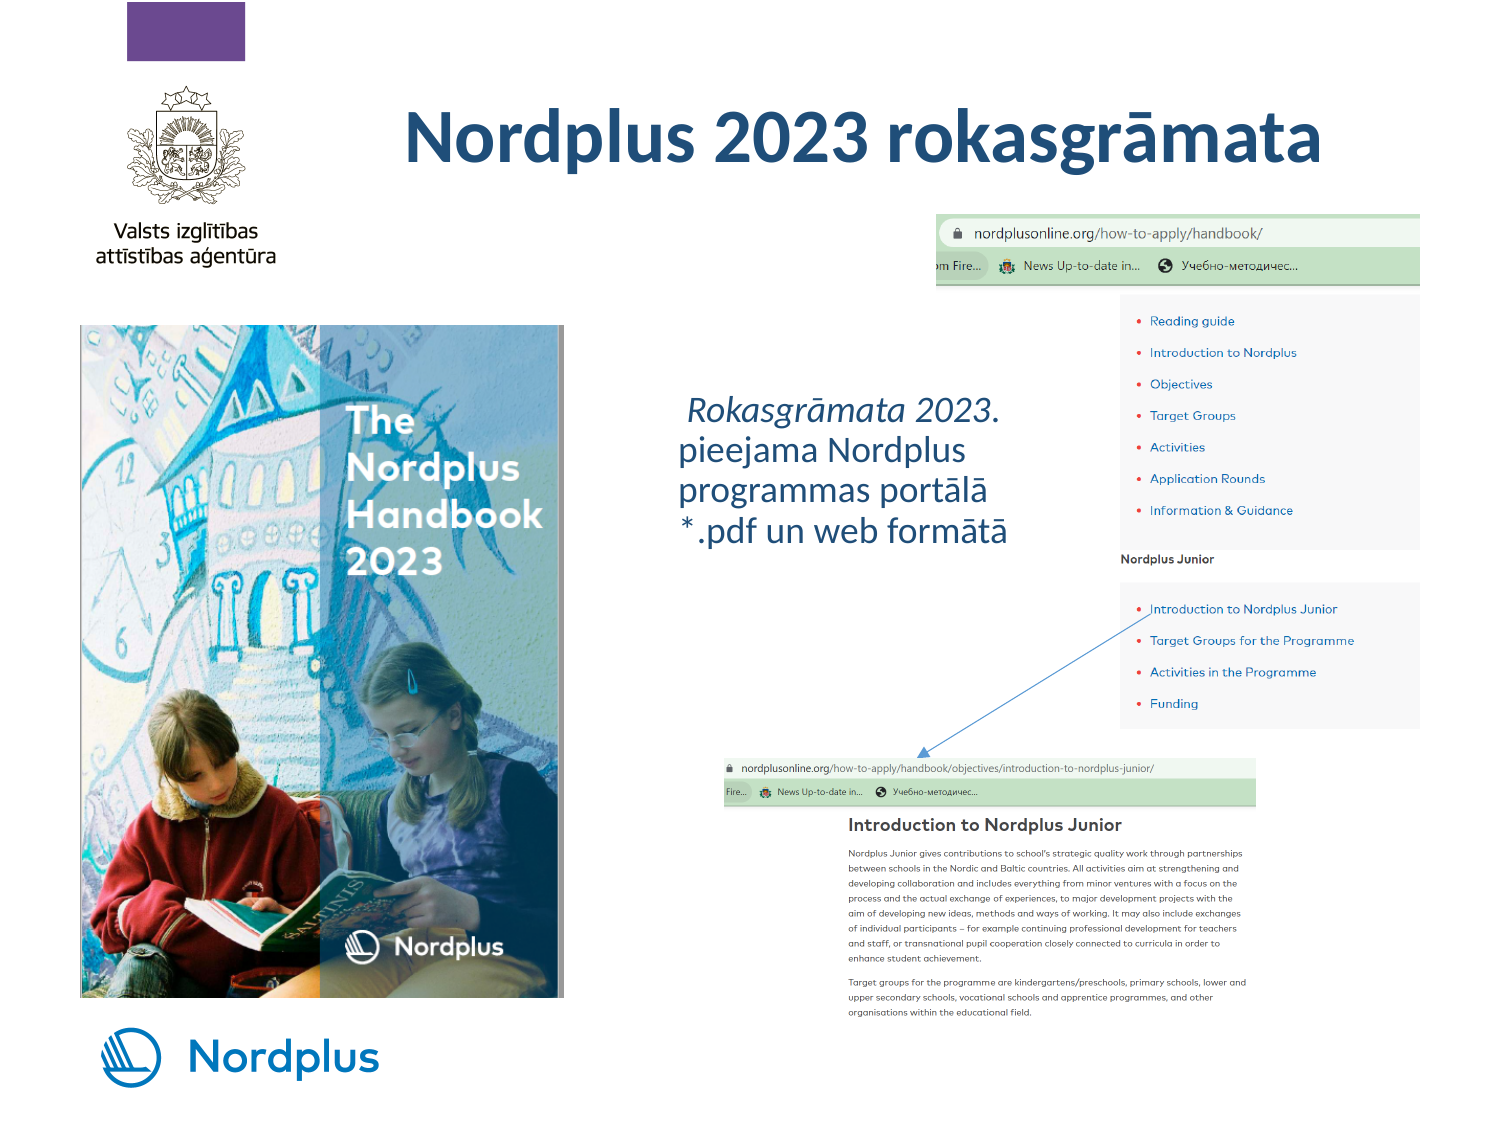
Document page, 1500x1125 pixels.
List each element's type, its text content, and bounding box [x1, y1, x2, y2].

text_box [916, 613, 1151, 758]
title Nordplus 2023 rokasgrāmata [349, 59, 1397, 215]
text_box Rokasgrāmata 2023. pieejama Nordplus programmas portālā *.pdf un web formātā [663, 382, 936, 559]
picture [0, 0, 1500, 1125]
